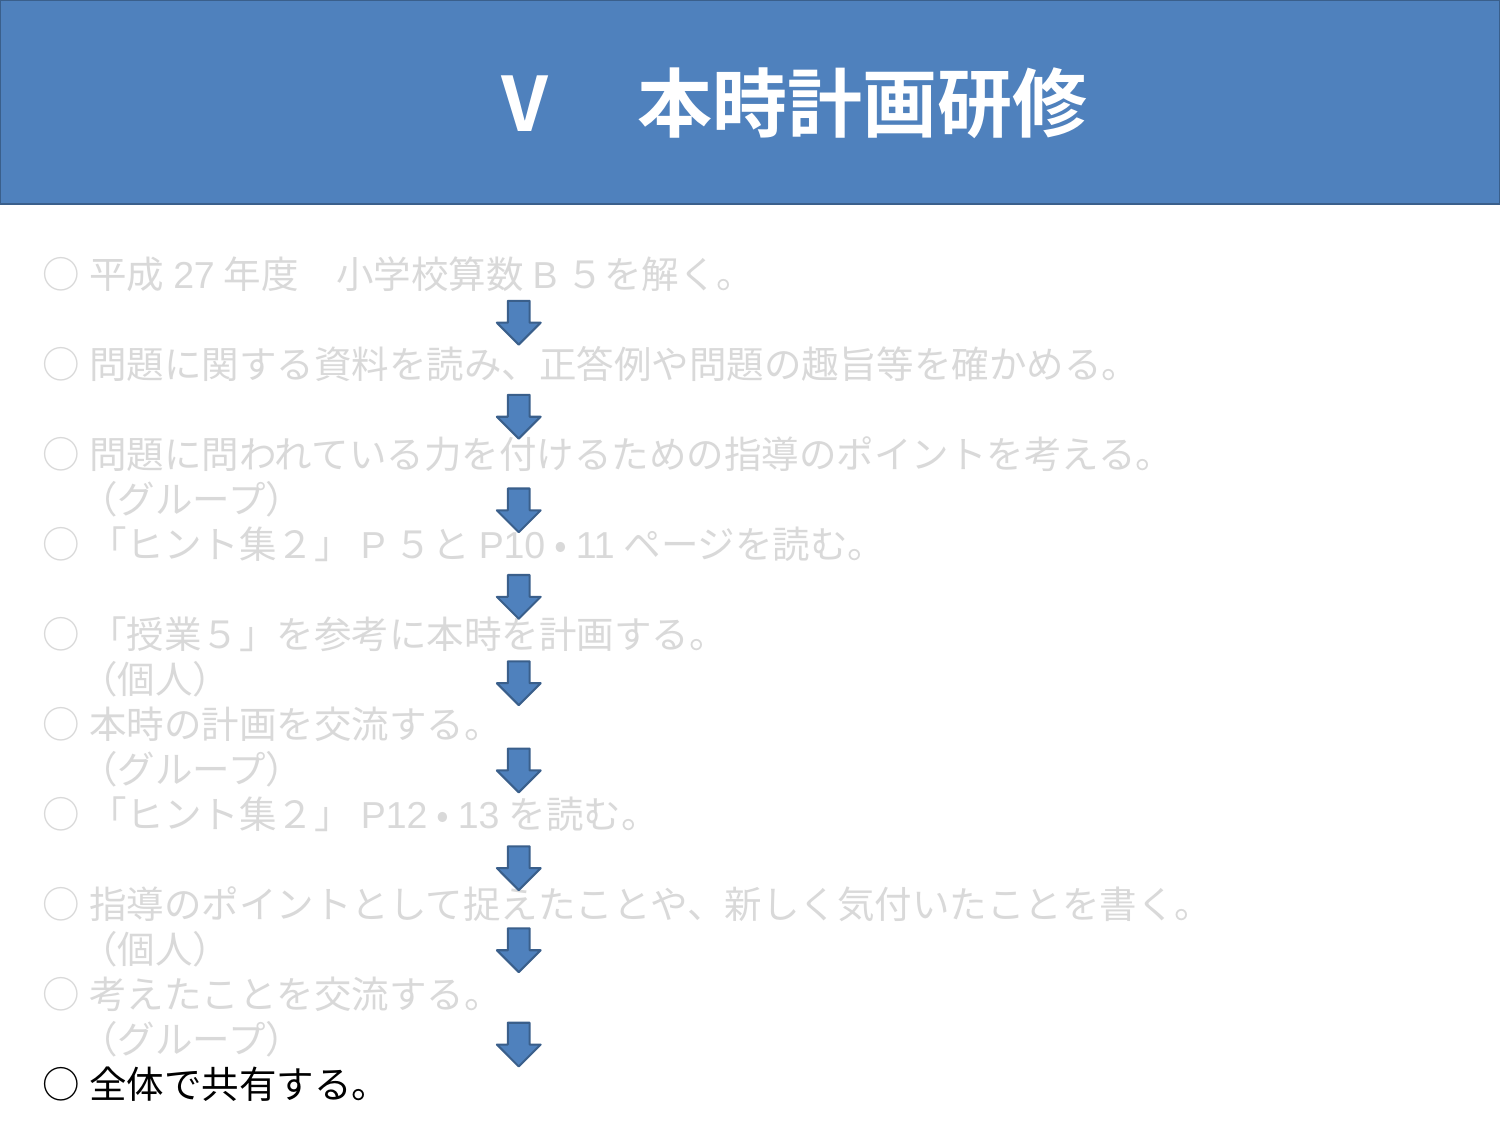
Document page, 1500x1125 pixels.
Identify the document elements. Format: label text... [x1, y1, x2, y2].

text_box [495, 393, 542, 440]
text_box Ⅴ 本時計画研修 [0, 0, 1500, 205]
text_box [495, 660, 542, 706]
text_box [495, 299, 542, 346]
text_box [495, 927, 542, 973]
text_box [495, 487, 542, 533]
text_box [495, 747, 542, 794]
text_box [495, 845, 542, 891]
text_box ○平成27年度 小学校算数B５を解く。 ○問題に関する資料を読み、正答例や問題の趣旨等を確かめる。 ○問題に問われている力を付けるための指導のポイントを考える。 （グループ） ○「ヒント集２」P５とP10・11ページを読む。 ○「授業５」を参考に本時を計画する。 （個人） ○本時の計画を交流する。 （グループ） ○「ヒント集２」P12・13を読む。 ○指導のポイントとして捉えたことや、新しく気付いたことを書く。 （個人） ○考えたことを交流する。 （グループ） ○全体で共有する。 [28, 243, 1472, 1114]
text_box [495, 573, 542, 620]
text_box [495, 1021, 542, 1068]
